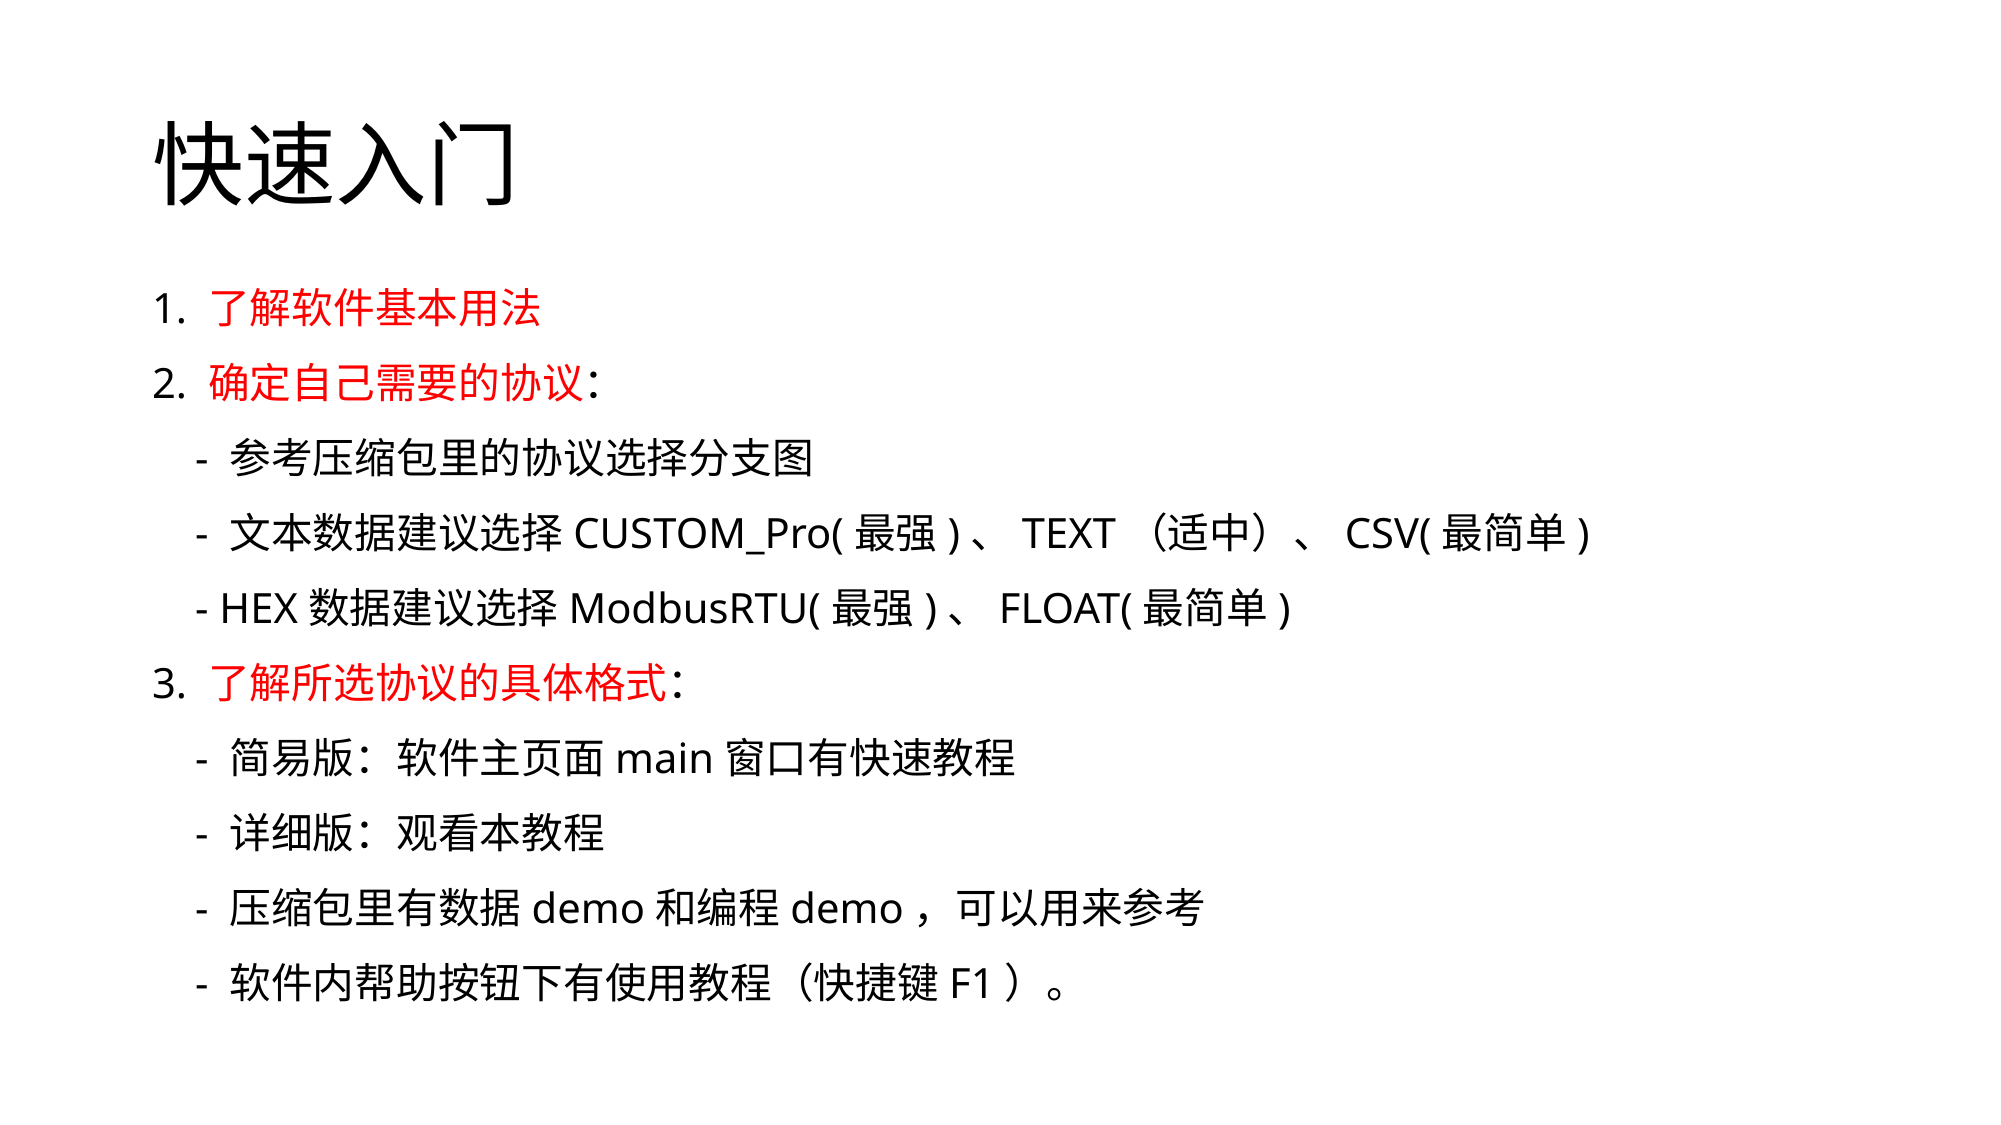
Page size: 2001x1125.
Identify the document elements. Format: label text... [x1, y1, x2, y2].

title 快速入门 [137, 59, 1863, 278]
text_box 1. 了解软件基本用法 2. 确定自己需要的协议： - 参考压缩包里的协议选择分支图 - 文本数据建议选择CUSTOM_Pro(最强)、TEXT（适中）、CSV(最简单) - HEX数据建议选择ModbusRTU(最强)、FLOAT(最简单) 3. 了解所选协议的具体格式： - 简易版：软件主页面main窗口有快速教程 - 详细版：观看本教程 - 压缩包里有数据demo和编程demo，可以用来参考 - 软件内帮助按钮下有使用教程（快捷键F1）。 [137, 249, 1754, 1015]
